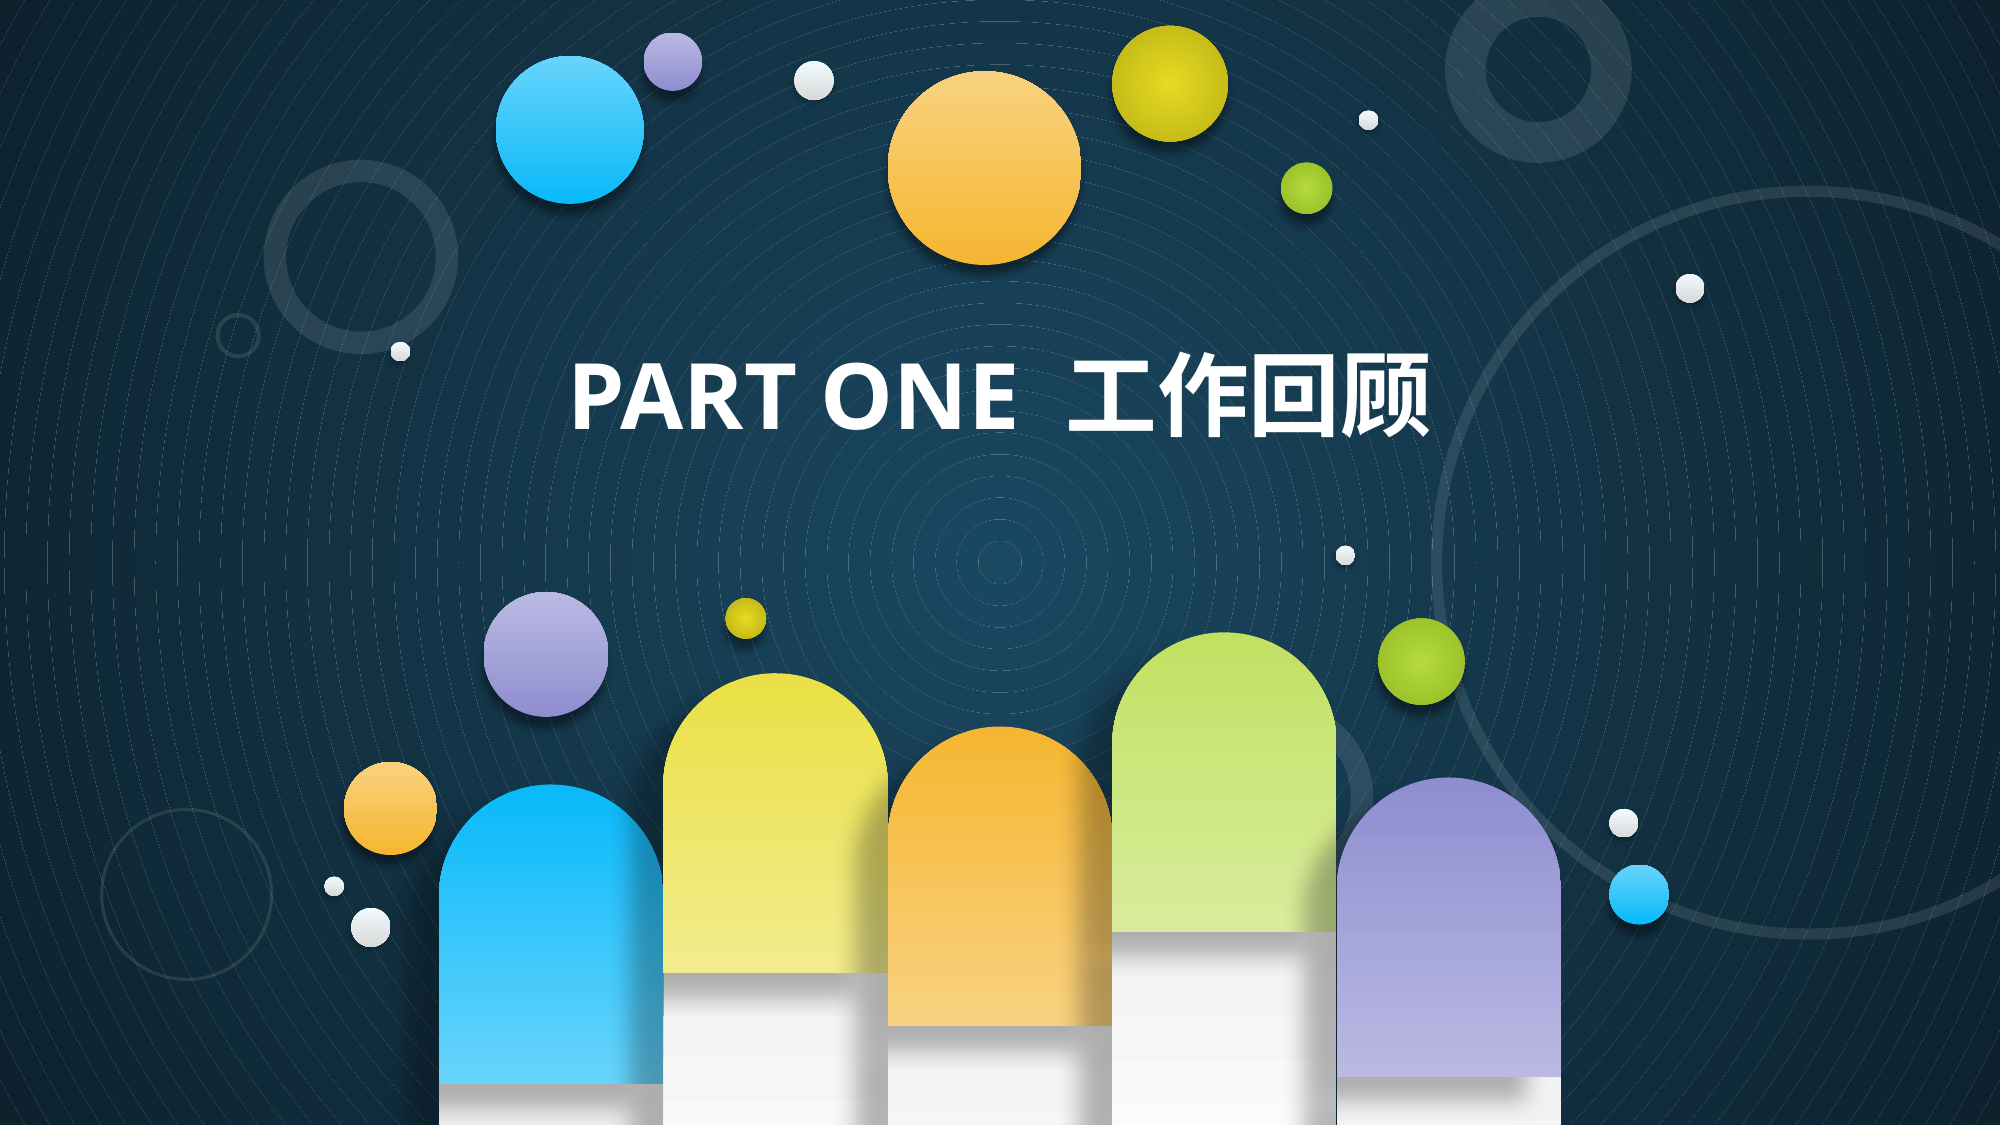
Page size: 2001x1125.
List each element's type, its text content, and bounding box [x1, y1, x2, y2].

text_box [343, 761, 438, 857]
text_box [1111, 24, 1229, 143]
text_box [482, 590, 610, 718]
text_box [494, 55, 645, 205]
text_box [642, 31, 703, 92]
text_box [1608, 807, 1640, 839]
text_box [1279, 161, 1334, 215]
text_box [350, 906, 392, 948]
text_box [724, 597, 768, 640]
text_box [1608, 863, 1671, 926]
text_box [1377, 617, 1466, 706]
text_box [887, 726, 1112, 1125]
text_box [1334, 544, 1357, 567]
text_box [886, 70, 1083, 267]
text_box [438, 784, 663, 1125]
text_box [1674, 272, 1706, 304]
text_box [1112, 632, 1337, 1125]
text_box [1336, 777, 1562, 1125]
text_box [323, 875, 346, 898]
text_box PART ONE 工作回顾 [552, 330, 1448, 456]
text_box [663, 673, 888, 1125]
text_box [389, 340, 412, 363]
text_box [793, 59, 835, 102]
text_box [1357, 109, 1380, 132]
